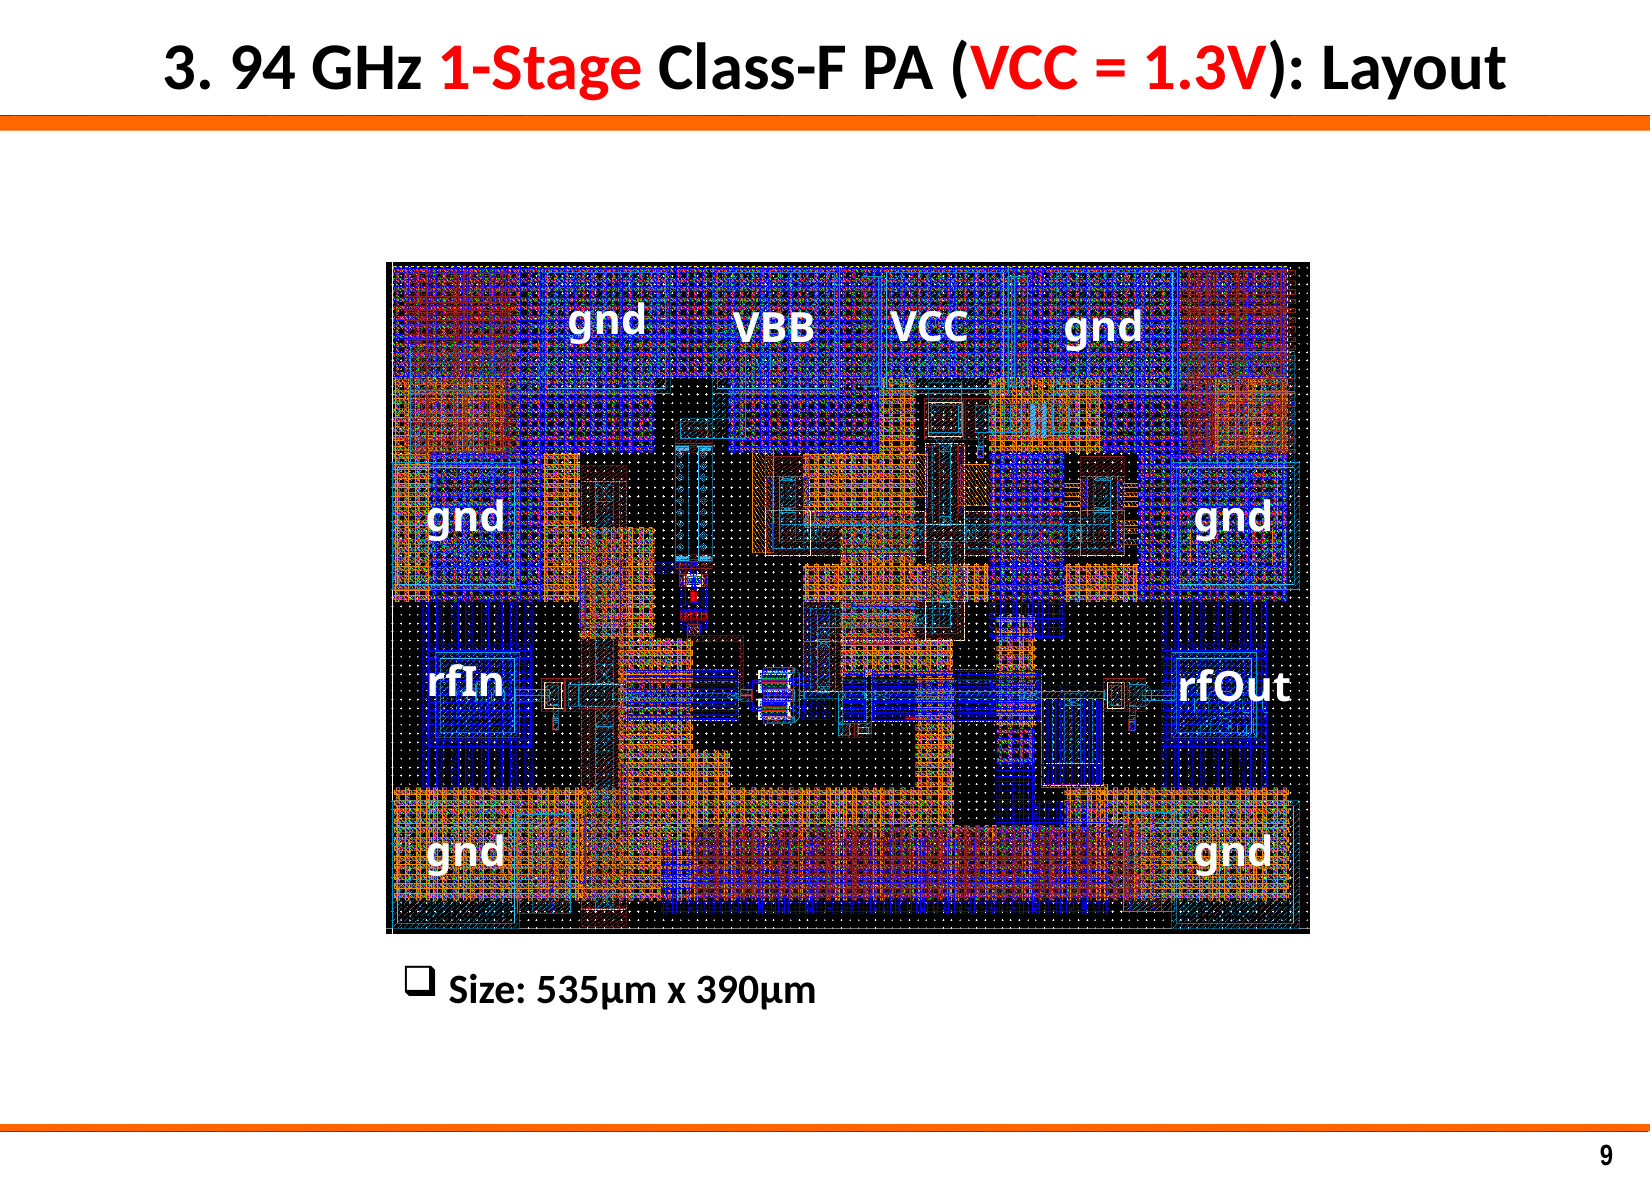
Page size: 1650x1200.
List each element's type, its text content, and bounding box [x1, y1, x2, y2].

title 3. 94 GHz 1-Stage Class-F PA (VCC = 1.3V): Layout [136, 10, 1534, 116]
picture [386, 262, 1310, 934]
text_box 9 [1105, 1131, 1629, 1176]
text_box Size: 535μm x 390μm [386, 954, 1650, 1020]
